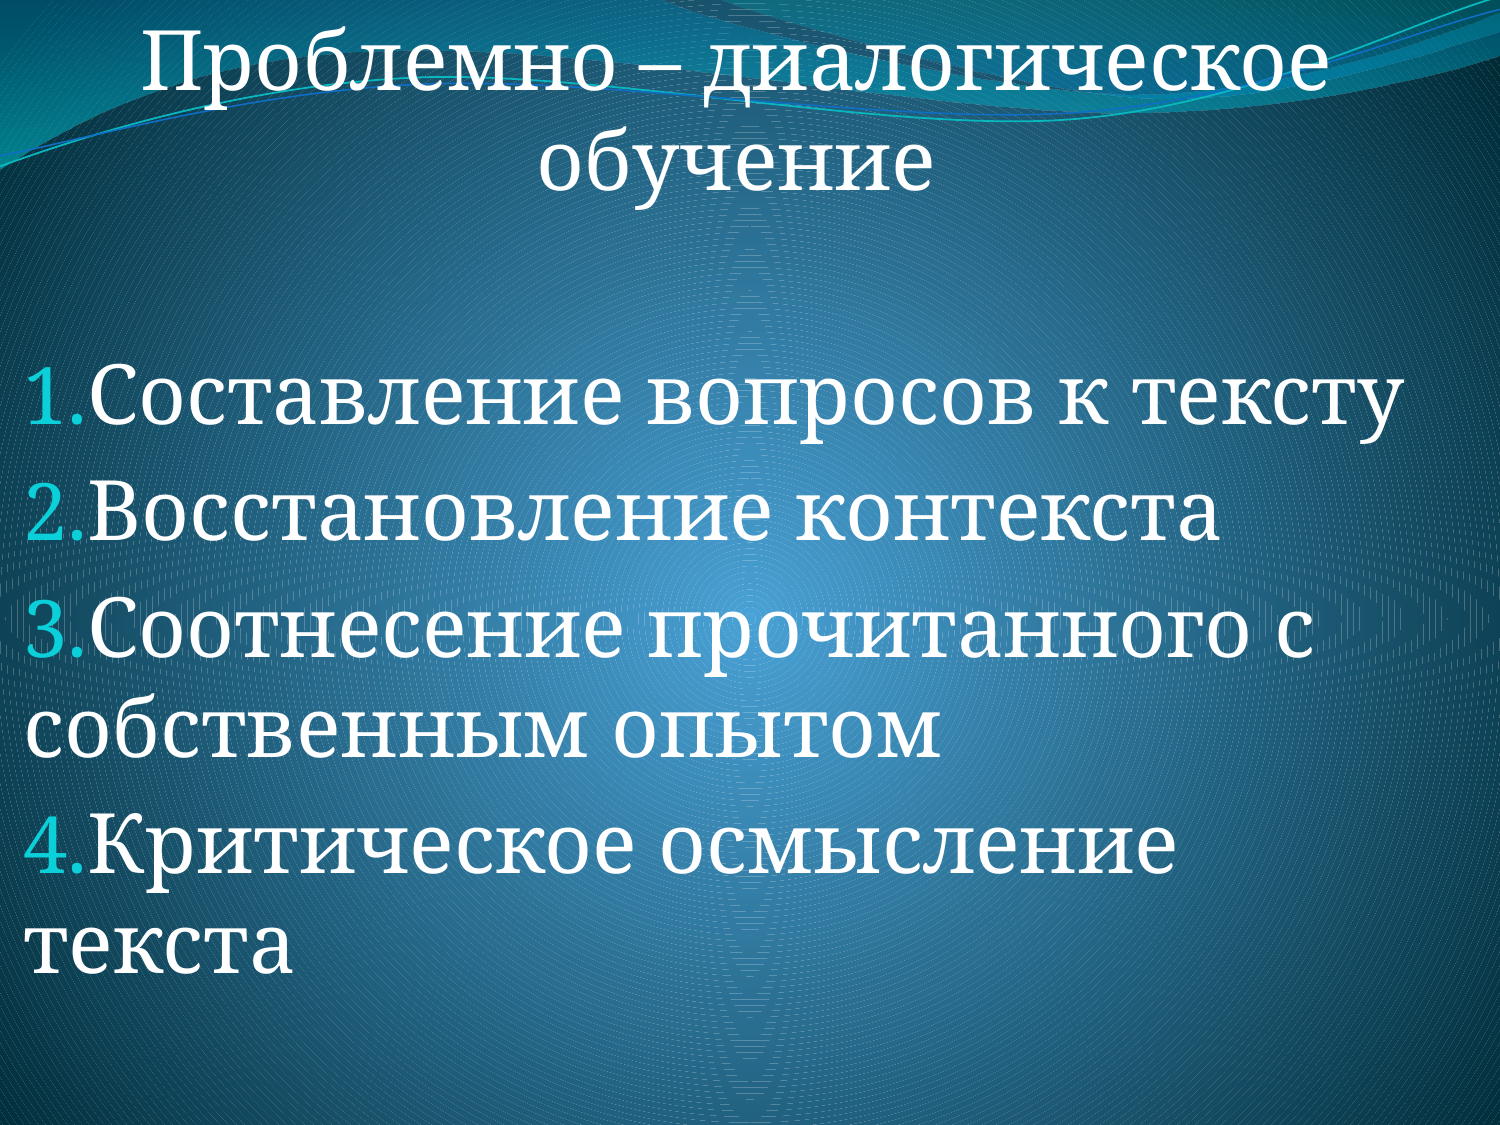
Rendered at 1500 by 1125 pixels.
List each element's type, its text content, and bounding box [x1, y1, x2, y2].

subtitle Проблемно – диалогическое обучение Составление вопросов к тексту Восстановление контекста Соотнесение прочитанного с собственным опытом Критическое осмысление текста [23, 0, 1454, 818]
